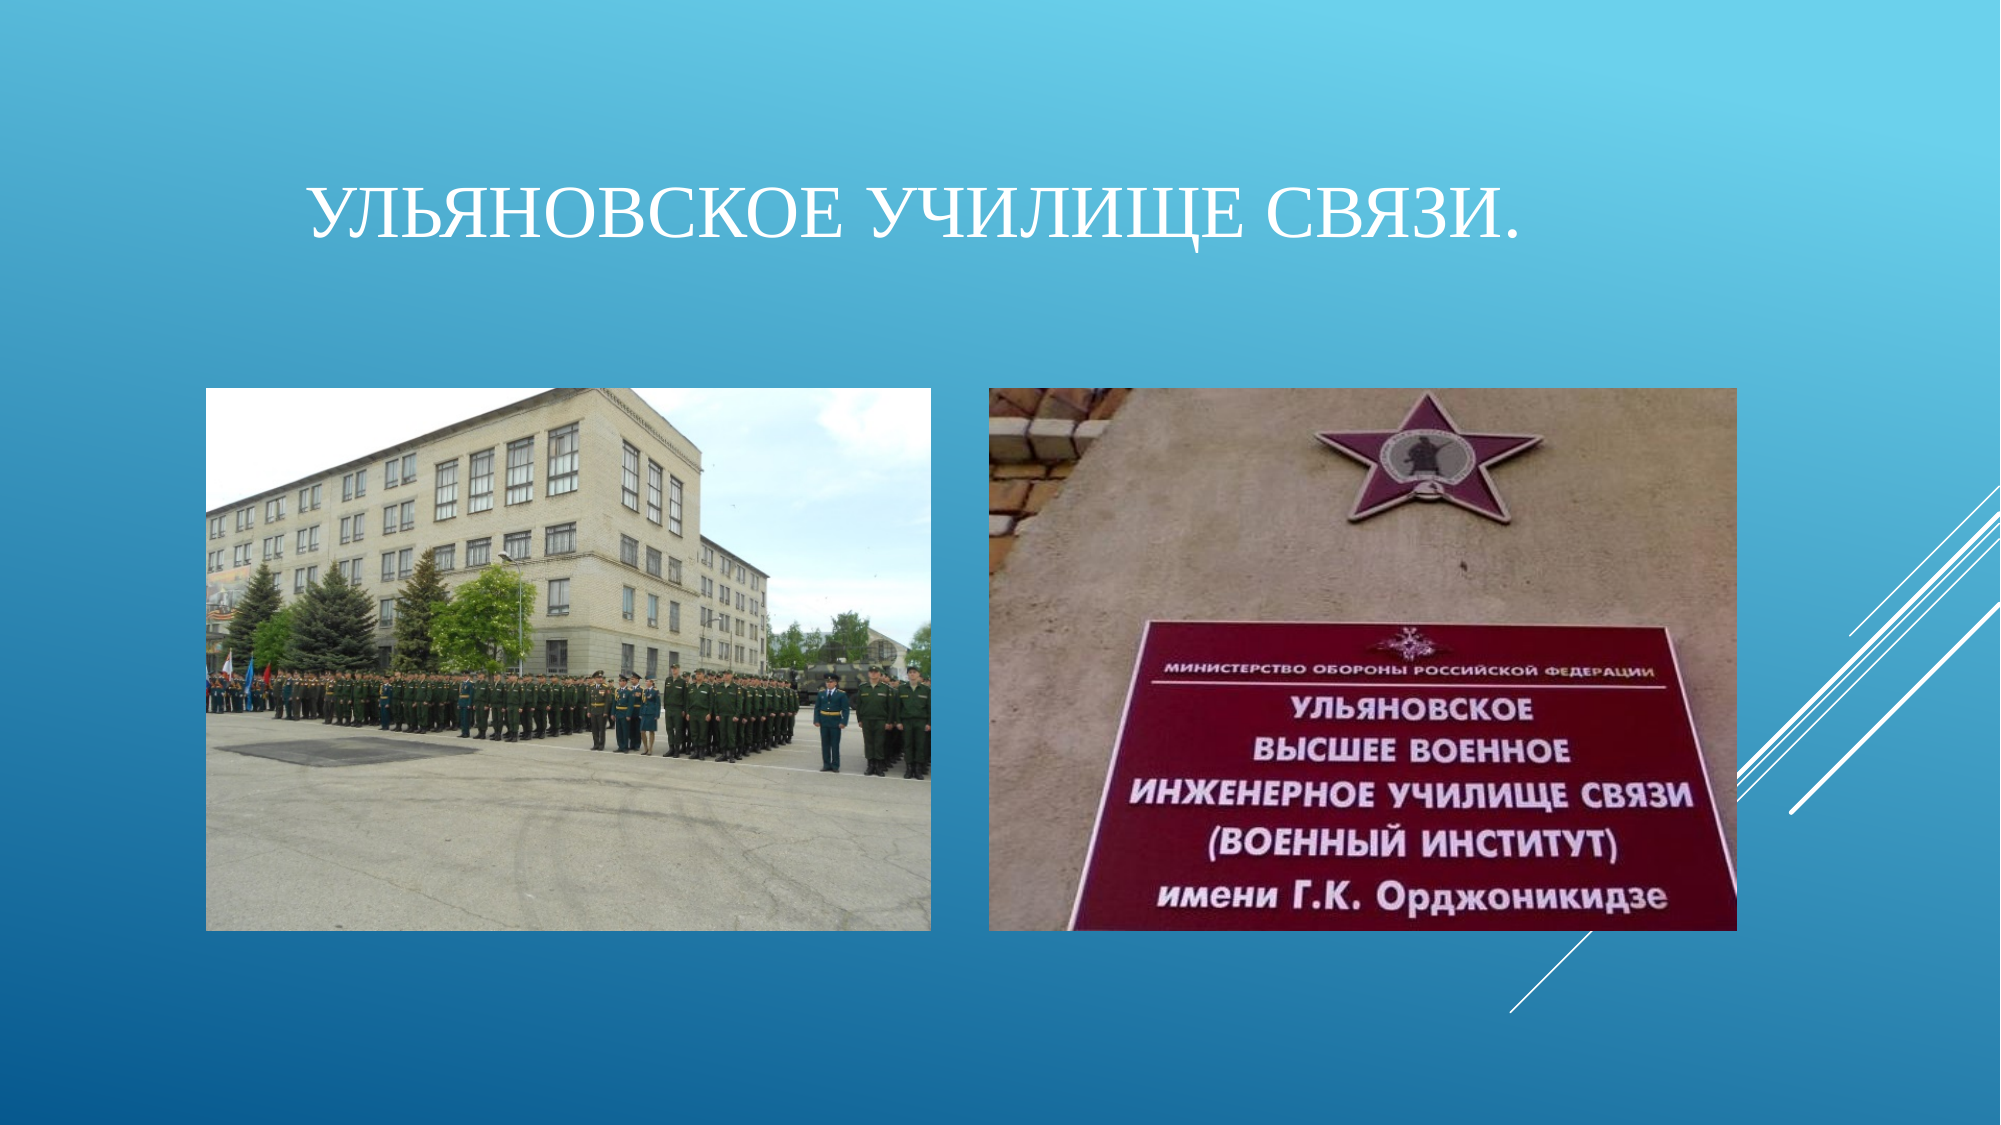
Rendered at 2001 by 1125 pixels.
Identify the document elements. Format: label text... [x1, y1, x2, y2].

picture [989, 388, 1737, 932]
title Ульяновское училище связи. [289, 83, 1690, 332]
picture [206, 388, 931, 932]
